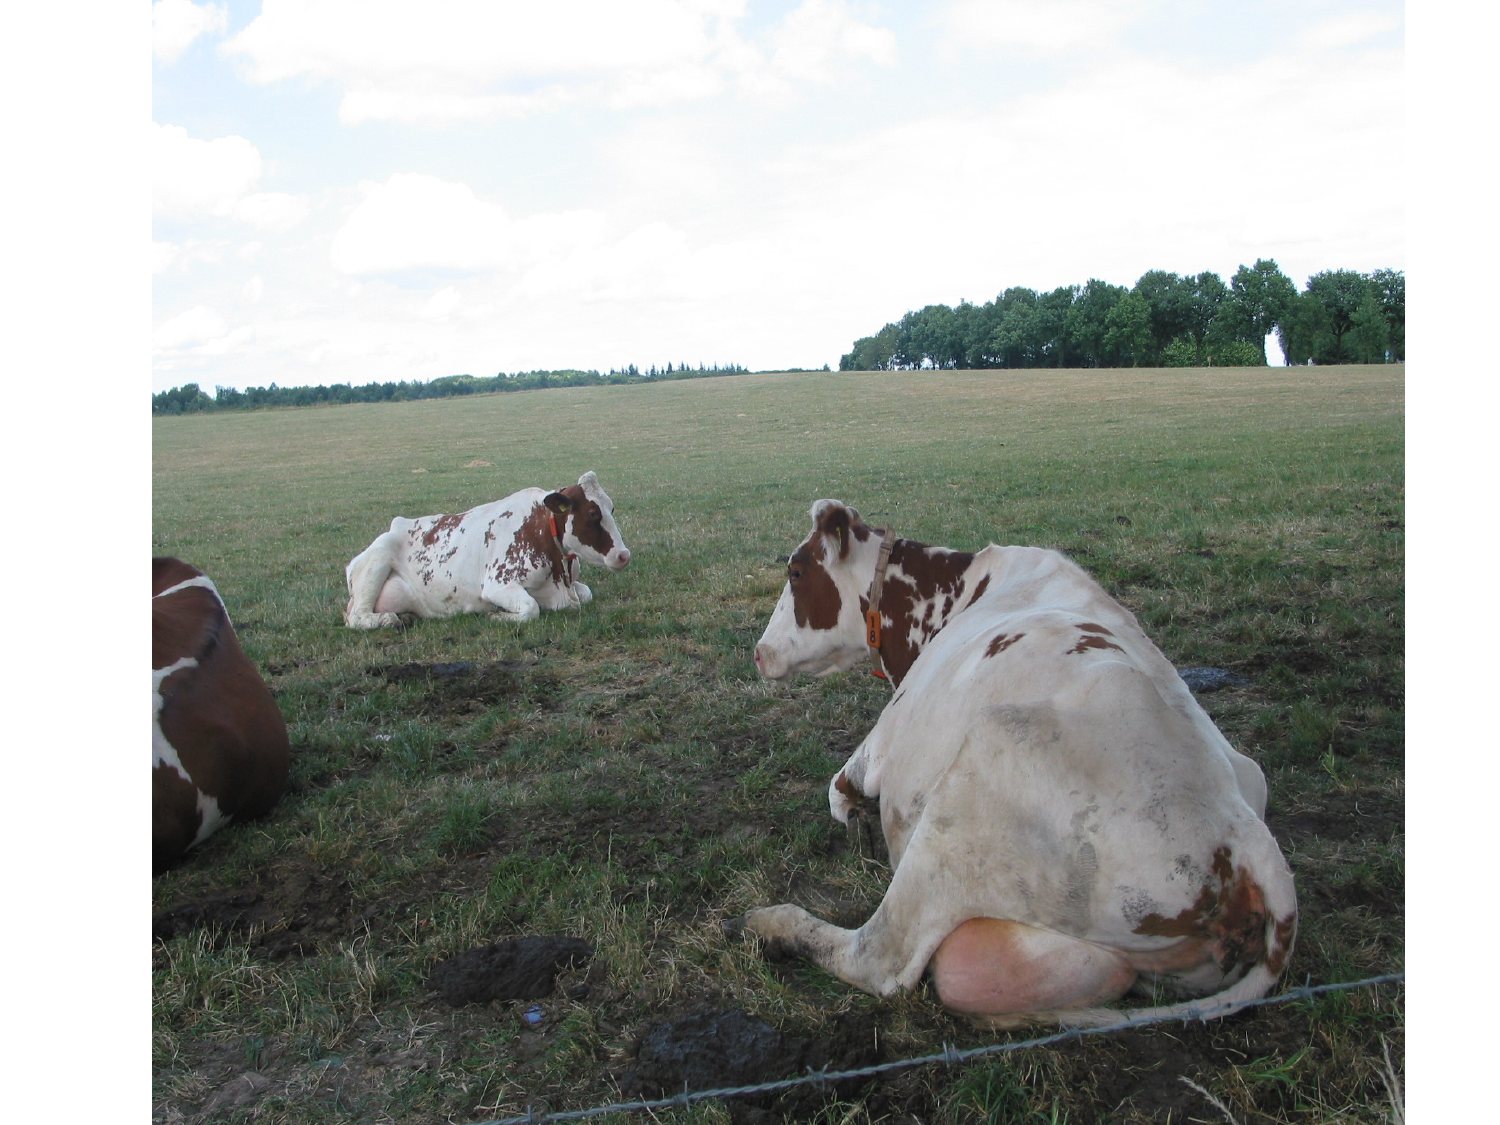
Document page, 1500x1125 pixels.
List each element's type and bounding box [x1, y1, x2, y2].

list [0, 0, 1500, 1125]
